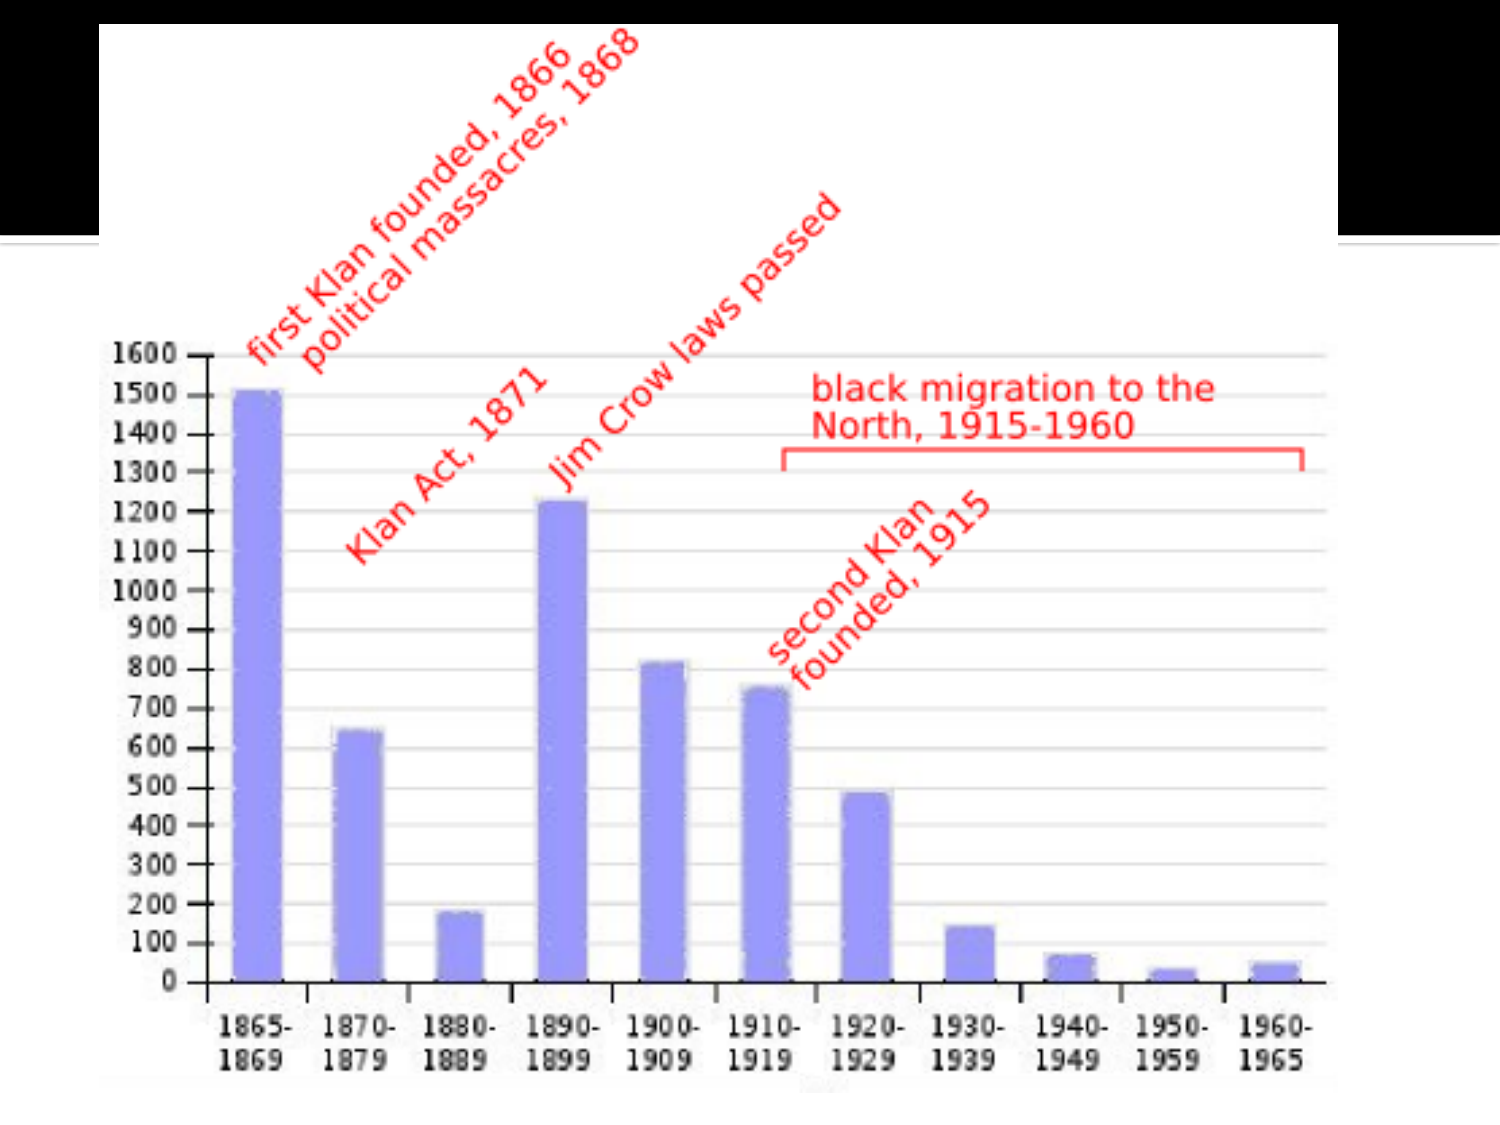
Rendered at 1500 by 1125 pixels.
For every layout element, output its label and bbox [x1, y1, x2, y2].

picture [99, 24, 1338, 1093]
